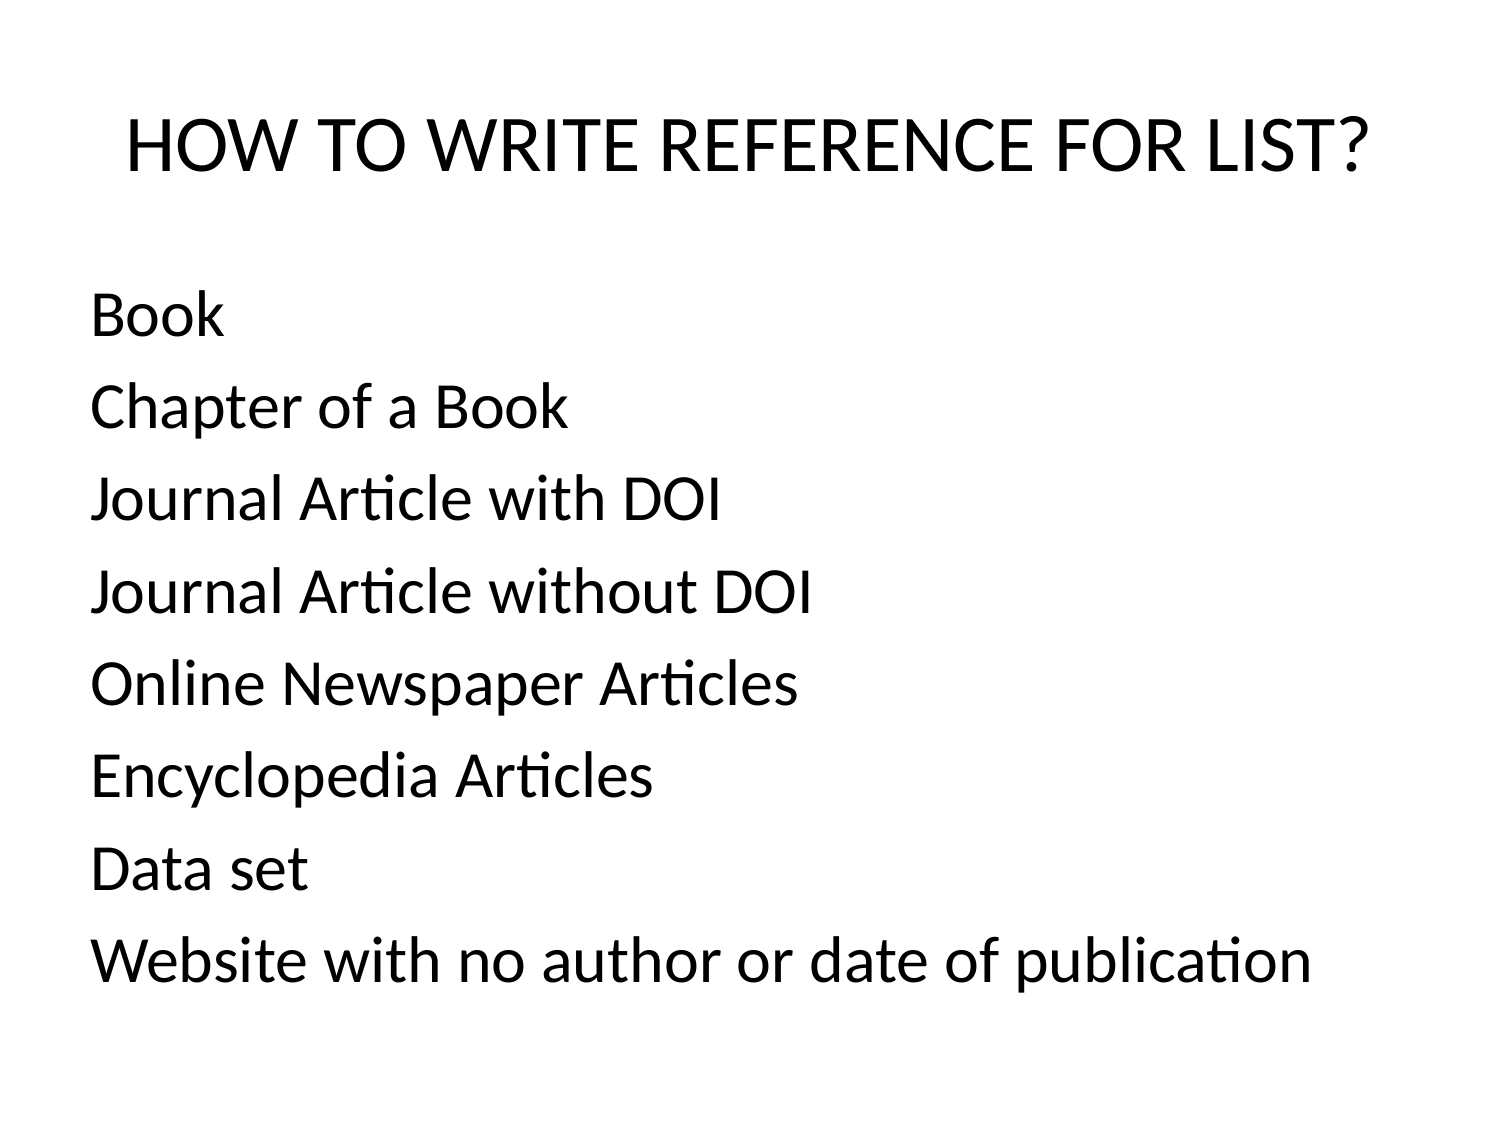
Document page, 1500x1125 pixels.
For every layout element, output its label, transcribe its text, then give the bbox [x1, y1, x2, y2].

list Book Chapter of a Book Journal Article with DOI Journal Article without DOI Online Newspaper Articles Encyclopedia Articles Data set Website with no author or date of publication [75, 262, 1425, 1005]
title HOW TO WRITE REFERENCE FOR LIST? [75, 45, 1425, 233]
